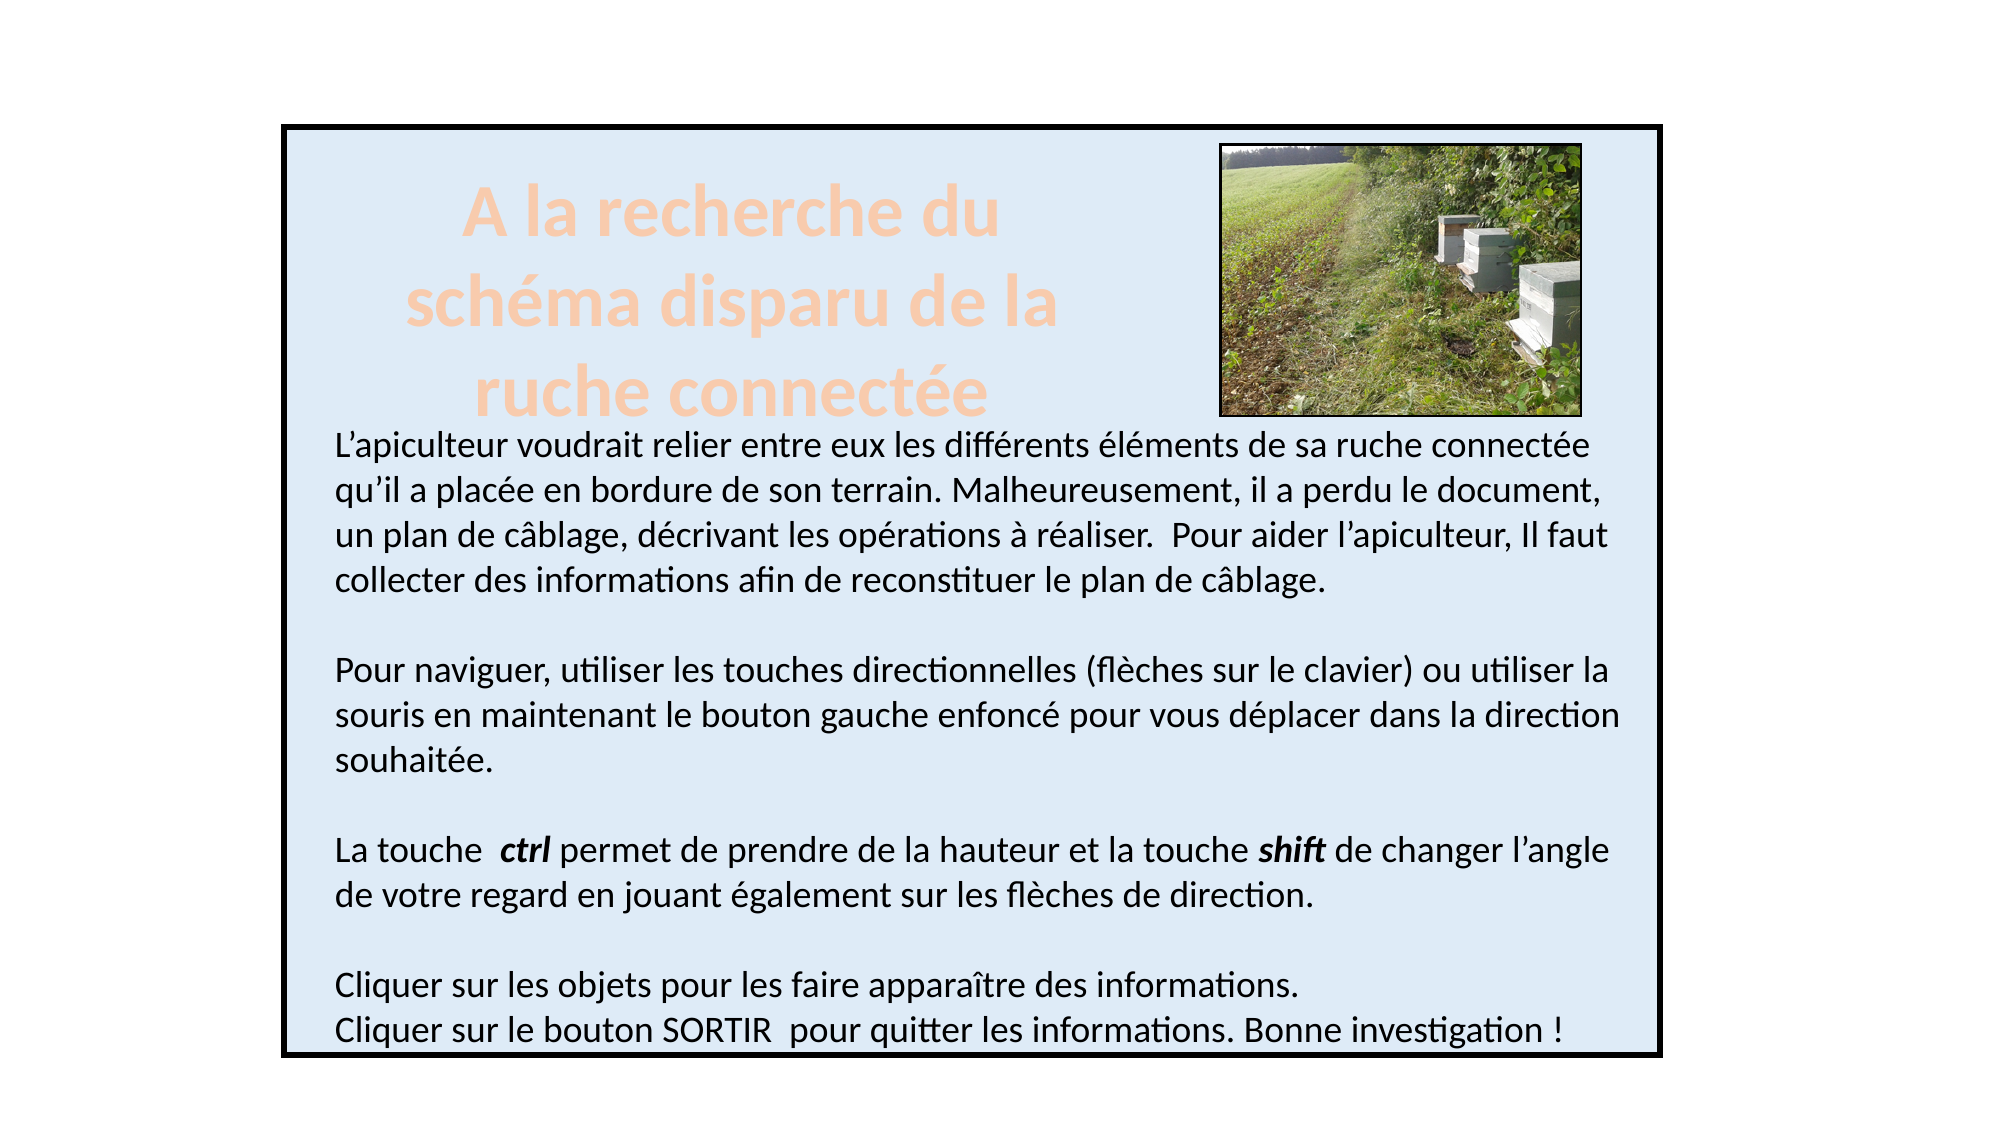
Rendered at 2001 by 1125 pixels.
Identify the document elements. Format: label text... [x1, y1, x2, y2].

text_box L’apiculteur voudrait relier entre eux les différents éléments de sa ruche connectée qu’il a placée en bordure de son terrain. Malheureusement, il a perdu le document, un plan de câblage, décrivant les opérations à réaliser. Pour aider l’apiculteur, Il faut collecter des informations afin de reconstituer le plan de câblage. Pour naviguer, utiliser les touches directionnelles (flèches sur le clavier) ou utiliser la souris en maintenant le bouton gauche enfoncé pour vous déplacer dans la direction souhaitée. La touche ctrl permet de prendre de la hauteur et la touche shift de changer l’angle de votre regard en jouant également sur les flèches de direction. Cliquer sur les objets pour les faire apparaître des informations. Cliquer sur le bouton SORTIR pour quitter les informations. Bonne investigation ! [320, 412, 1640, 1058]
text_box A la recherche du schéma disparu de la ruche connectée [320, 153, 1145, 412]
text_box [283, 126, 1661, 1056]
picture [1219, 143, 1582, 417]
